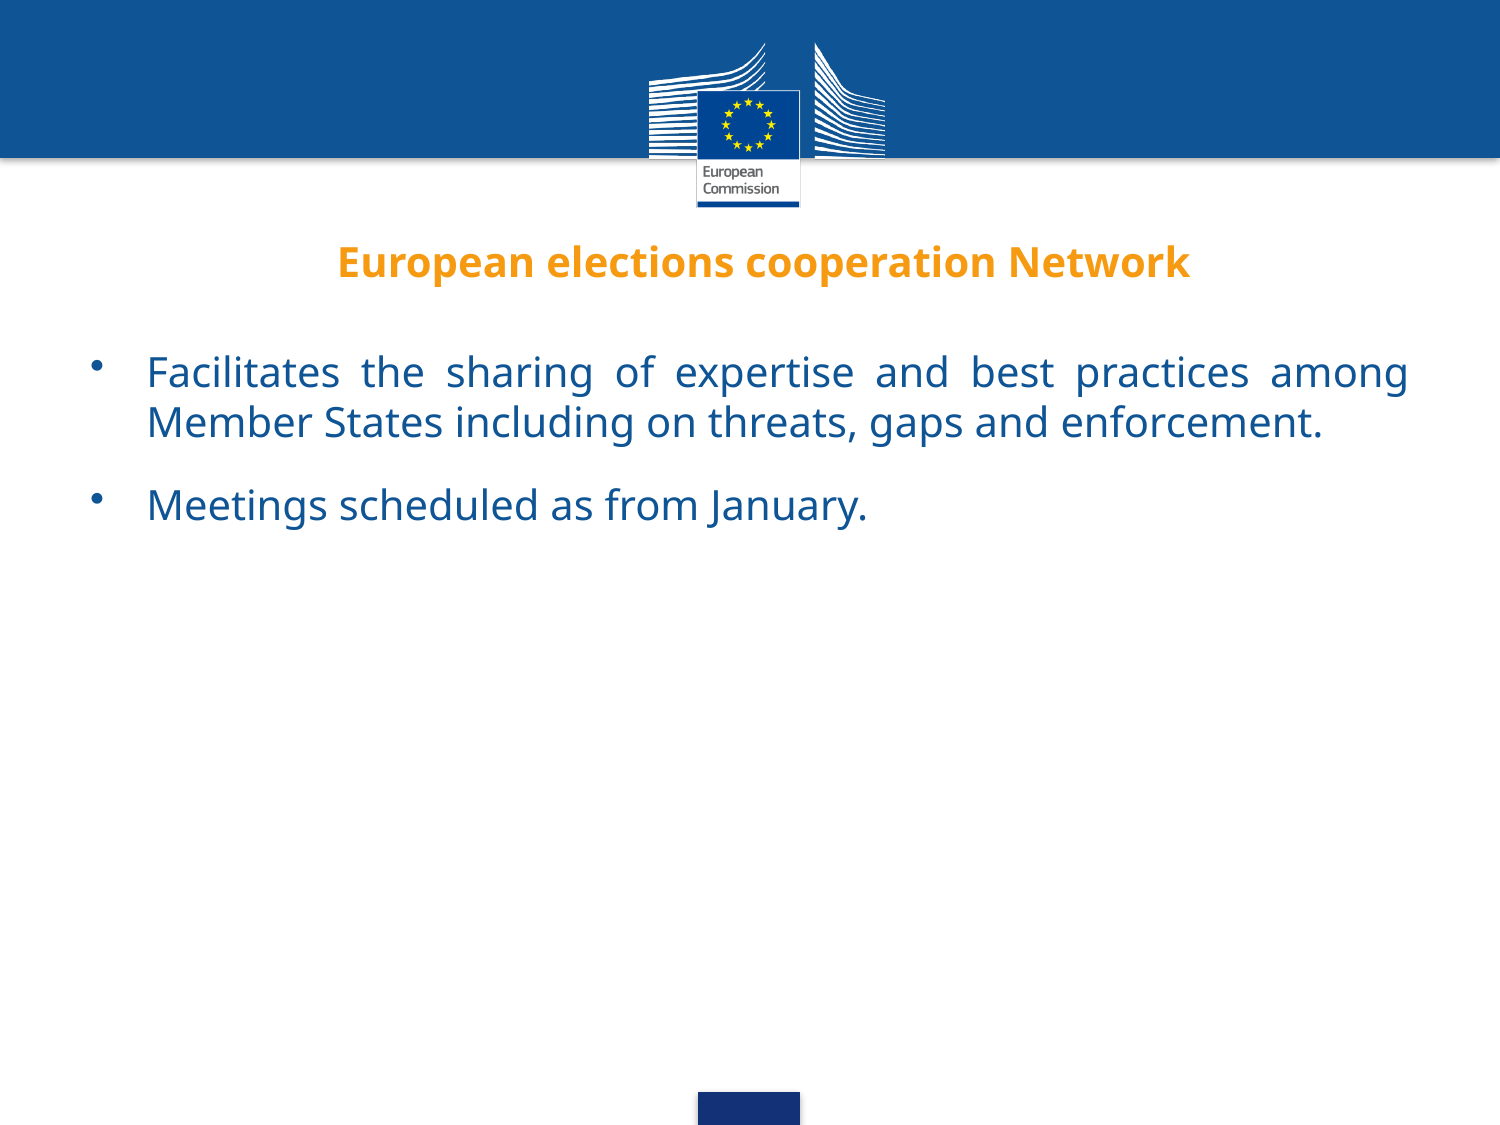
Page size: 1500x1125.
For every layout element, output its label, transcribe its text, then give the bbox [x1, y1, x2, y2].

title European elections cooperation Network [64, 219, 1415, 303]
picture [649, 42, 885, 208]
list Facilitates the sharing of expertise and best practices among Member States including on threats, gaps and enforcement. Meetings scheduled as from January. [75, 338, 1425, 1071]
